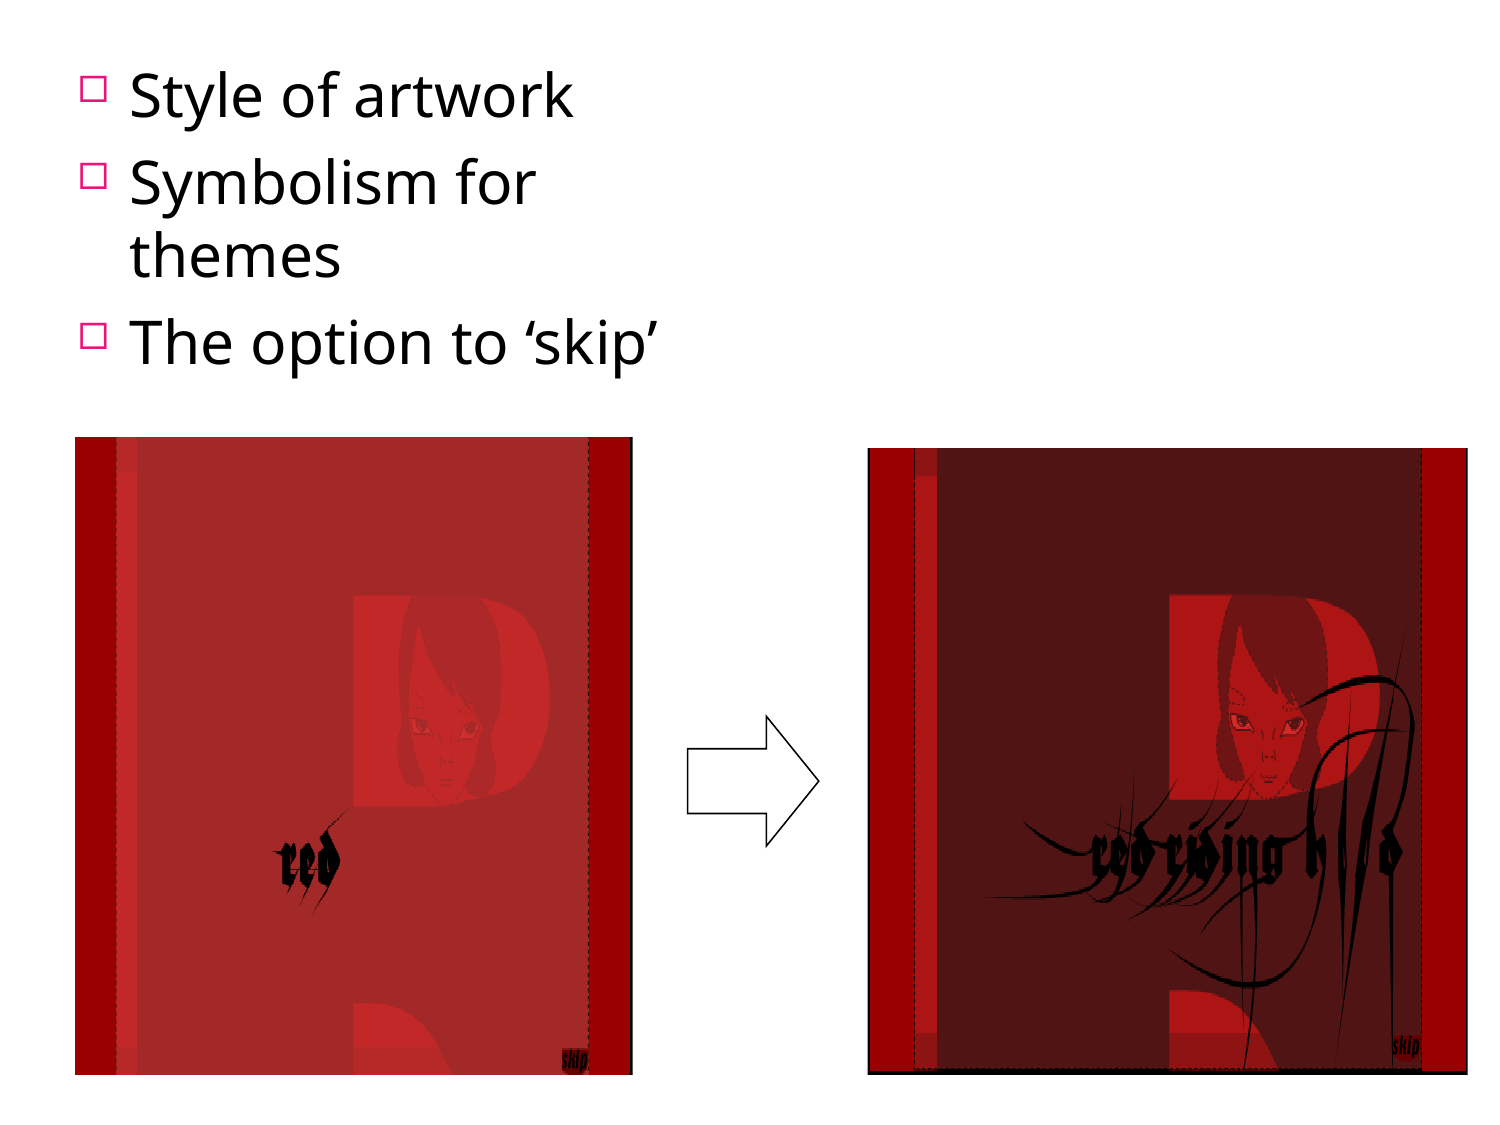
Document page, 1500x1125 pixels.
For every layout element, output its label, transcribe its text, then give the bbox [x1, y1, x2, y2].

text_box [74, 437, 1468, 1076]
list Style of artwork Symbolism for themes The option to ‘skip’ [62, 50, 738, 675]
